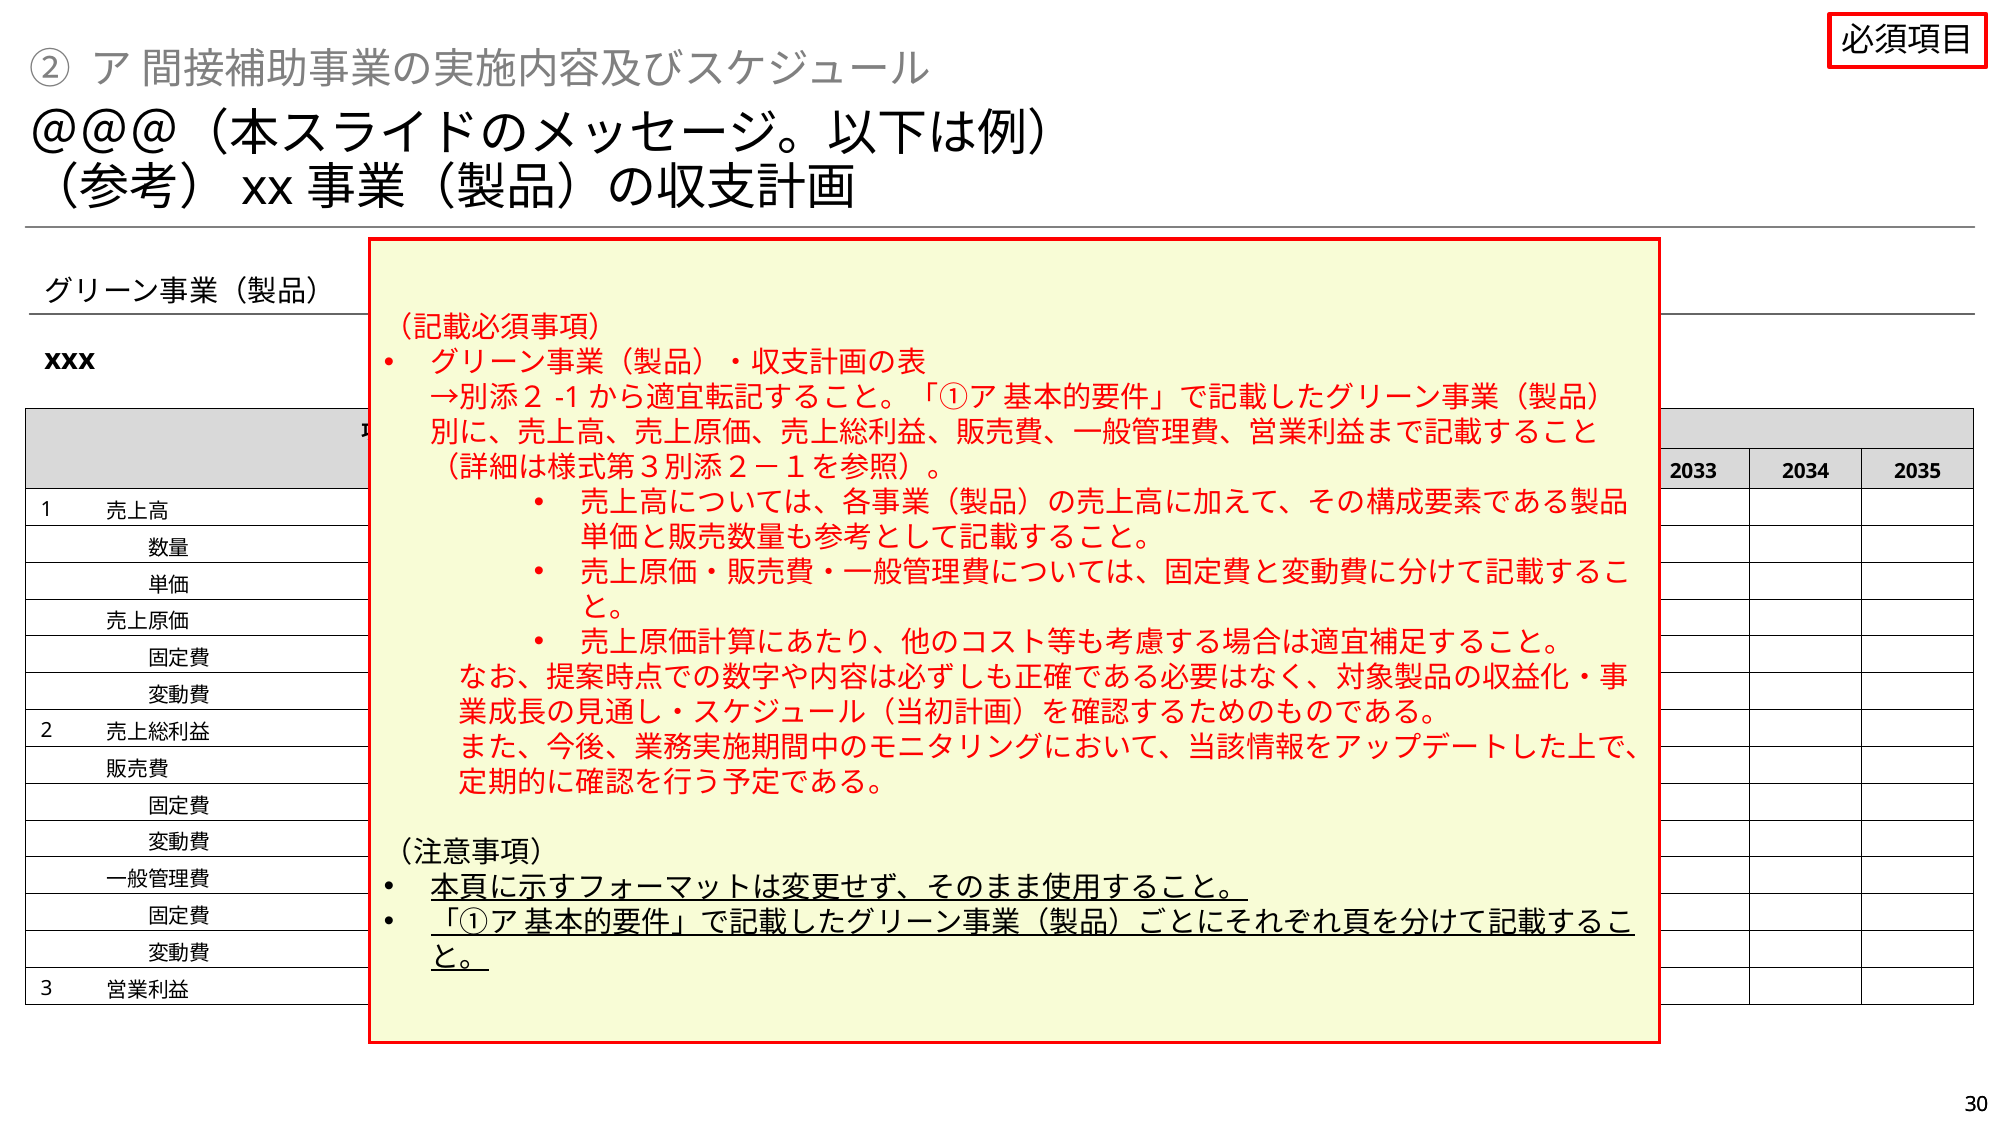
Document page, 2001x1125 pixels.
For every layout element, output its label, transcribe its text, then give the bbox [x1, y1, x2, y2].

table_cell 2 [26, 710, 92, 746]
table_cell [1661, 968, 1749, 1004]
table_cell [1862, 894, 1973, 930]
table_cell [1750, 821, 1861, 856]
table_cell [26, 821, 92, 856]
table_cell 固定費 [92, 784, 368, 820]
table_cell [1750, 894, 1861, 930]
table_cell [1862, 747, 1973, 783]
table_cell [1661, 821, 1749, 856]
table_cell 固定費 [92, 894, 368, 930]
table_cell [1750, 636, 1861, 672]
table_cell [1862, 636, 1973, 672]
table_cell [1661, 710, 1749, 746]
table_cell [1862, 968, 1973, 1004]
table_cell 売上総利益 [92, 710, 368, 746]
table_cell 変動費 [92, 821, 368, 856]
table_cell [26, 600, 92, 635]
text_box xxx [28, 328, 368, 388]
table_cell [26, 673, 92, 709]
table_cell [1661, 489, 1749, 525]
table_cell [26, 636, 92, 672]
table_header 項目 [26, 409, 368, 488]
table_cell [1862, 821, 1973, 856]
table_cell [1862, 600, 1973, 635]
table_cell 2033 [1661, 449, 1749, 488]
table_cell 1 [26, 489, 92, 525]
table_cell [1750, 784, 1861, 820]
table_cell 売上原価 [92, 600, 368, 635]
table_cell [1661, 563, 1749, 599]
table_cell [1661, 673, 1749, 709]
table_cell [1862, 526, 1973, 562]
table_cell [1750, 931, 1861, 967]
table_cell [1750, 673, 1861, 709]
table_cell [1661, 857, 1749, 893]
text_box 必須項目 [1829, 13, 1986, 68]
text_box ② ア 間接補助事業の実施内容及びスケジュール [29, 47, 1802, 94]
text_box （記載必須事項） グリーン事業（製品）・収支計画の表 →別添２-1から適宜転記すること。「①ア 基本的要件」で記載したグリーン事業（製品）別に、売上高、売上原価、売上総利益、販売費、一般管理費、営業利益まで記載すること（詳細は様式第３別添２－１を参照）。 売上高については、各事業（製品）の売上高に加えて、その構成要素である製品単価と販売数量も参考として記載すること。 売上原価・販売費・一般管理費については、固定費と変動費に分けて記載すること。 売上原価計算にあたり、他のコスト等も考慮する場合は適宜補足すること。 なお、提案時点での数字や内容は必ずしも正確である必要はなく、対象製品の収益化・事業成長の見通し・スケジュール（当初計画）を確認するためのものである。 また、今後、業務実施期間中のモニタリングにおいて、当該情報をアップデートした上で、定期的に確認を行う予定である。 （注意事項） 本頁に示すフォーマットは変更せず、そのまま使用すること。 「①ア 基本的要件」で記載したグリーン事業（製品）ごとにそれぞれ頁を分けて記載すること。 [368, 237, 1661, 265]
table_cell 変動費 [92, 673, 368, 709]
table_cell 営業利益 [92, 968, 368, 1004]
table_cell [1750, 747, 1861, 783]
table_cell 一般管理費 [92, 857, 368, 893]
table_cell 2034 [1750, 449, 1861, 488]
table_cell 固定費 [92, 636, 368, 672]
table_cell [1862, 673, 1973, 709]
table_cell [1750, 600, 1861, 635]
table_cell [1750, 710, 1861, 746]
table_cell 変動費 [92, 931, 368, 967]
table_cell [1862, 784, 1973, 820]
table_cell [1750, 489, 1861, 525]
table_cell [1661, 526, 1749, 562]
table_cell [1661, 747, 1749, 783]
table_cell [1661, 600, 1749, 635]
text_box （記載必須事項） グリーン事業（製品）・収支計画の表 →別添２-1から適宜転記すること。「①ア 基本的要件」で記載したグリーン事業（製品）別に、売上高、売上原価、売上総利益、販売費、一般管理費、営業利益まで記載すること（詳細は様式第３別添２－１を参照）。 売上高については、各事業（製品）の売上高に加えて、その構成要素である製品単価と販売数量も参考として記載すること。 売上原価・販売費・一般管理費については、固定費と変動費に分けて記載すること。 売上原価計算にあたり、他のコスト等も考慮する場合は適宜補足すること。 なお、提案時点での数字や内容は必ずしも正確である必要はなく、対象製品の収益化・事業成長の見通し・スケジュール（当初計画）を確認するためのものである。 また、今後、業務実施期間中のモニタリングにおいて、当該情報をアップデートした上で、定期的に確認を行う予定である。 （注意事項） 本頁に示すフォーマットは変更せず、そのまま使用すること。 「①ア 基本的要件」で記載したグリーン事業（製品）ごとにそれぞれ頁を分けて記載すること。 [368, 315, 1661, 1044]
table_cell [1750, 563, 1861, 599]
table_cell [1750, 857, 1861, 893]
table_cell 販売費 [92, 747, 368, 783]
table_cell [26, 784, 92, 820]
table_cell [1862, 489, 1973, 525]
table_cell [1661, 931, 1749, 967]
table_cell [26, 526, 92, 562]
table_cell [1862, 710, 1973, 746]
table_cell [26, 563, 92, 599]
table_cell 売上高 [92, 489, 368, 525]
table_cell 単価 [92, 563, 368, 599]
table_cell 3 [26, 968, 92, 1004]
table_header 年度（百万円） [1661, 409, 1973, 448]
table_cell [26, 747, 92, 783]
table_cell 2035 [1862, 449, 1973, 488]
table_cell [1661, 784, 1749, 820]
table_cell [1661, 636, 1749, 672]
text_box ＠＠＠（本スライドのメッセージ。以下は例） （参考）xx事業（製品）の収支計画 [29, 107, 1875, 216]
table_cell [1661, 894, 1749, 930]
table_cell [1750, 968, 1861, 1004]
table_cell [1862, 563, 1973, 599]
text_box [28, 265, 1975, 315]
table_cell [26, 931, 92, 967]
table_cell [1862, 857, 1973, 893]
table_cell [1750, 526, 1861, 562]
table_cell [1862, 931, 1973, 967]
table_cell [26, 857, 92, 893]
table_cell [26, 894, 92, 930]
table_cell 数量 [92, 526, 368, 562]
